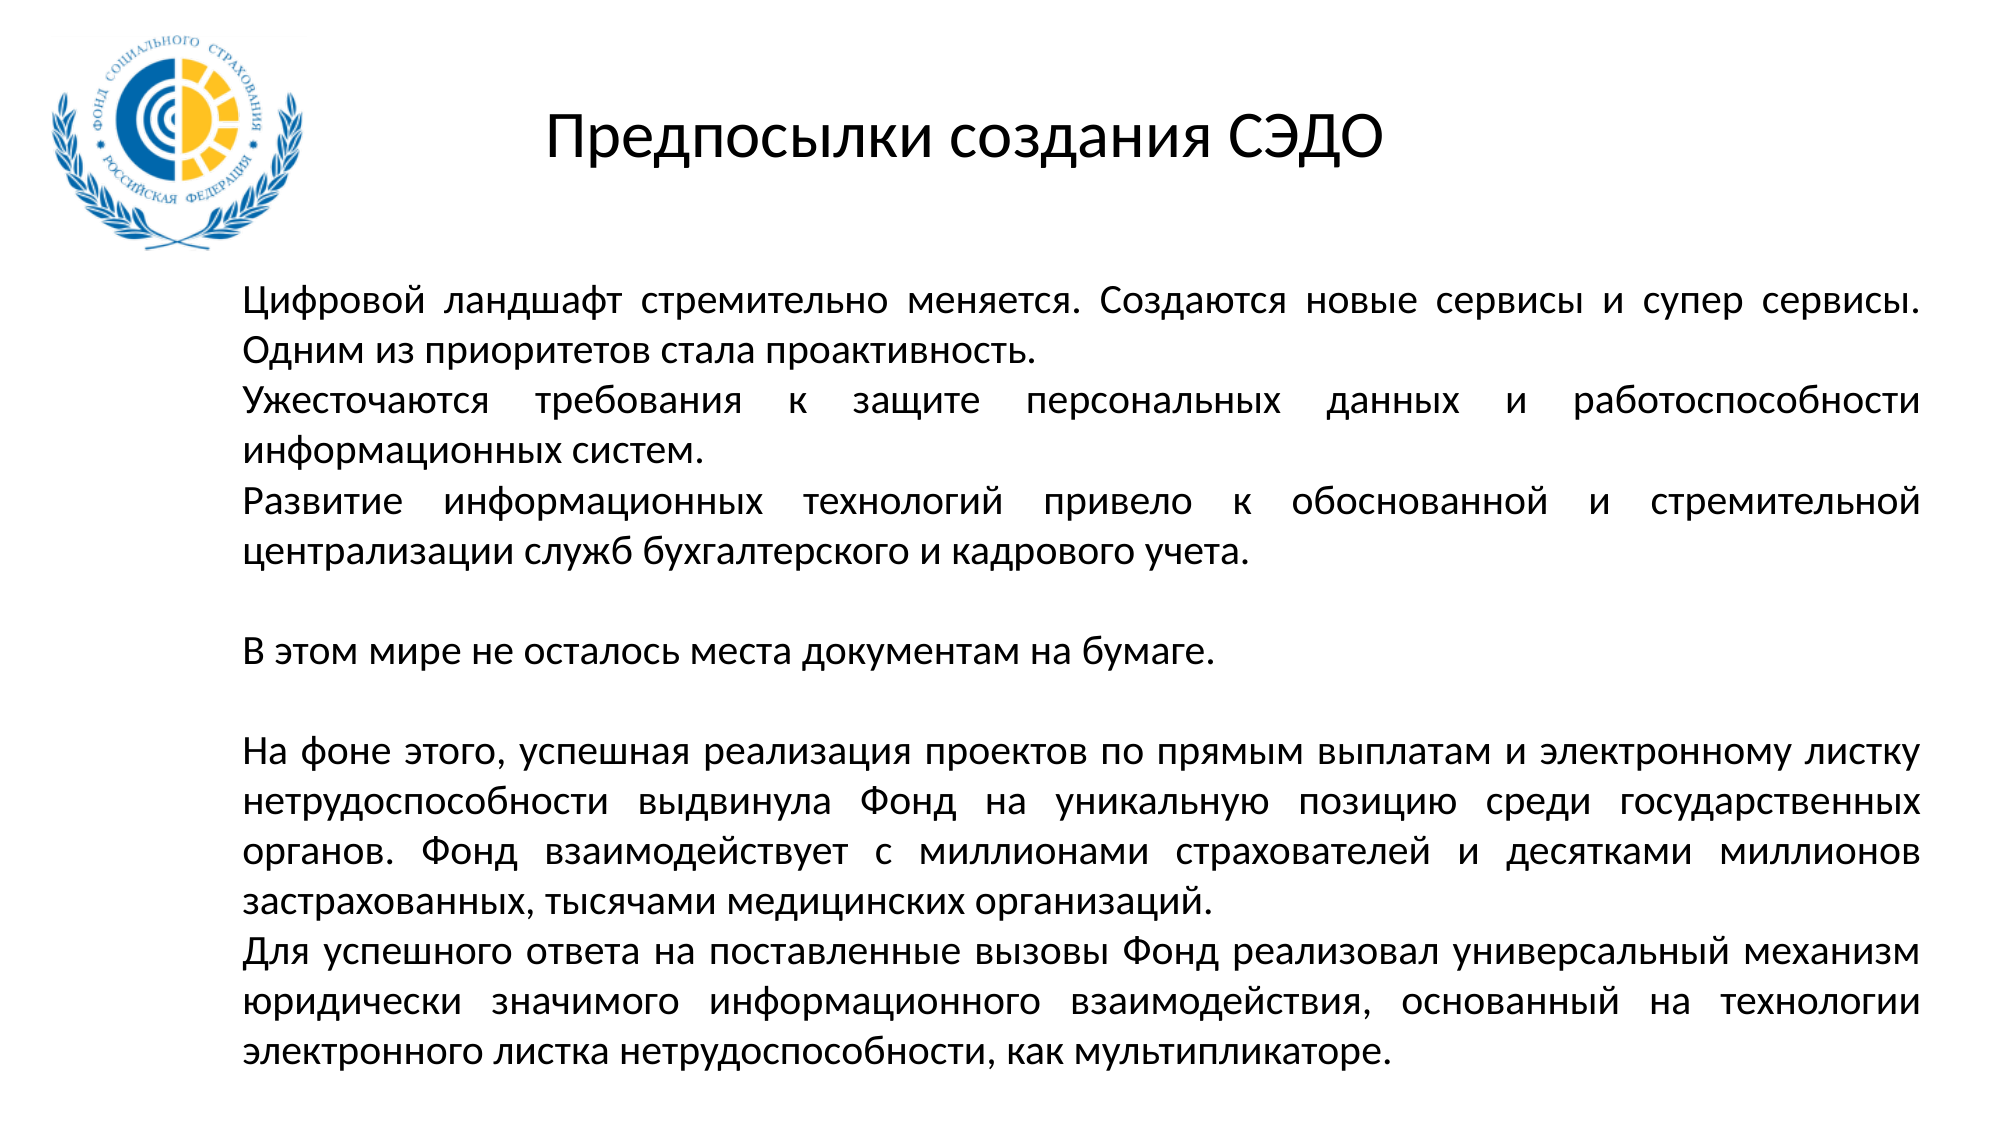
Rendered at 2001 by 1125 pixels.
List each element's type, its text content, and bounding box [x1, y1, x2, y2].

text_box Предпосылки создания СЭДО [307, 83, 1679, 179]
picture [51, 35, 307, 252]
text_box Цифровой ландшафт стремительно меняется. Создаются новые сервисы и супер сервисы. Одним из приоритетов стала проактивность. Ужесточаются требования к защите персональных данных и работоспособности информационных систем. Развитие информационных технологий привело к обоснованной и стремительной централизации служб бухгалтерского и кадрового учета. В этом мире не осталось места документам на бумаге. На фоне этого, успешная реализация проектов по прямым выплатам и электронному листку нетрудоспособности выдвинула Фонд на уникальную позицию среди государственных органов. Фонд взаимодействует с миллионами страхователей и десятками миллионов застрахованных, тысячами медицинских организаций. Для успешного ответа на поставленные вызовы Фонд реализовал универсальный механизм юридически значимого информационного взаимодействия, основанный на технологии электронного листка нетрудоспособности, как мультипликаторе. [227, 264, 1937, 1125]
